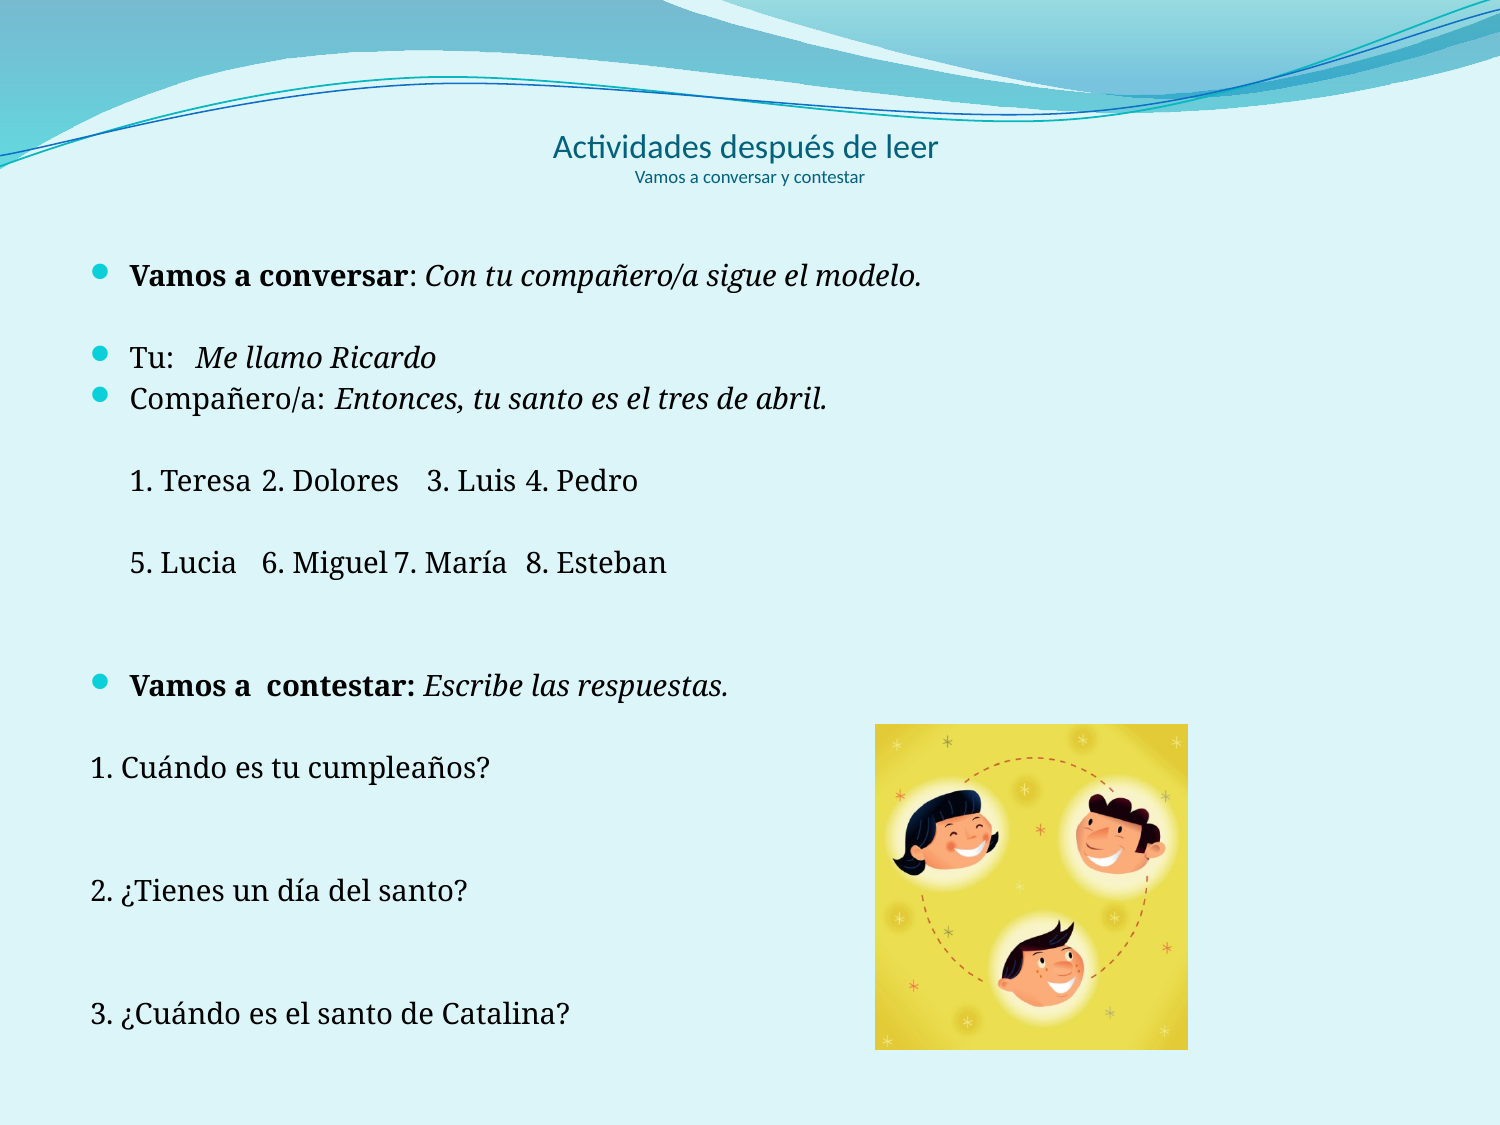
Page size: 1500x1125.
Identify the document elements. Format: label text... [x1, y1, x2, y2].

picture [874, 724, 1188, 1051]
title Actividades después de leer Vamos a conversar y contestar [74, 115, 1426, 188]
list Vamos a conversar: Con tu compañero/a sigue el modelo. Tu: Me llamo Ricardo Compañero/a: Entonces, tu santo es el tres de abril. 1. Teresa 2. Dolores 3. Luis 4. Pedro 5. Lucia 6. Miguel 7. María 8. Esteban Vamos a contestar: Escribe las respuestas. 1. Cuándo es tu cumpleaños? 2. ¿Tienes un día del santo? 3. ¿Cuándo es el santo de Catalina? [74, 249, 1426, 1125]
